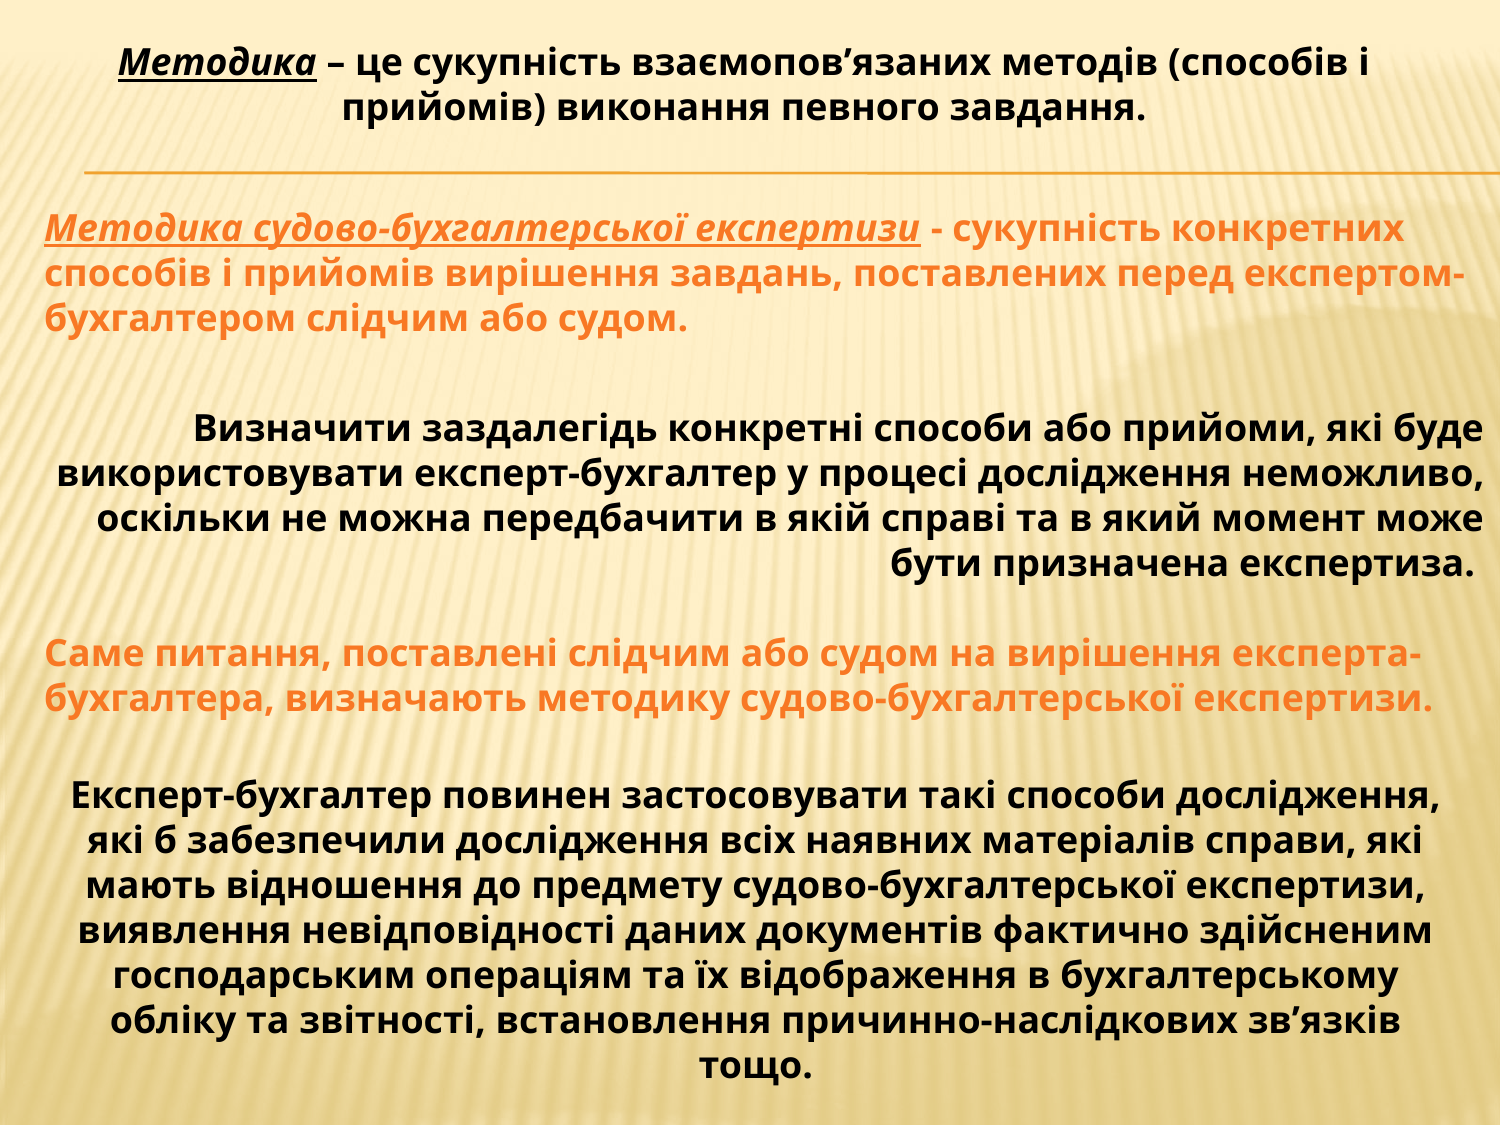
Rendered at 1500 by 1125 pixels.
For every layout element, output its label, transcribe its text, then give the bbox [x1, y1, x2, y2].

text_box Саме питання, поставлені слідчим або судом на вирішення експерта-бухгалтера, визначають методику судово-бухгалтерської експертизи. [29, 621, 1500, 727]
text_box Визначити заздалегідь конкретні способи або прийоми, які буде використовувати експерт-бухгалтер у процесі дослідження неможливо, оскільки не можна передбачити в якій справі та в який момент може бути призначена експертиза. [29, 397, 1500, 592]
text_box Методика судово-бухгалтерської експертизи - сукупність конкретних способів і прийомів вирішення завдань, поставлених перед експертом-бухгалтером слідчим або судом. [29, 196, 1500, 346]
text_box Експерт-бухгалтер повинен застосовувати такі способи дослідження, які б забезпечили дослідження всіх наявних матеріалів справи, які мають відношення до предмету судово-бухгалтерської експертизи, виявлення невідповідності даних документів фактично здійсненим господарським операціям та їх відображення в бухгалтерському обліку та звітності, встановлення причинно-наслідкових зв’язків тощо. [53, 763, 1459, 1093]
text_box Методика – це сукупність взаємопов’язаних методів (способів і прийомів) виконання певного завдання. [29, 30, 1459, 136]
